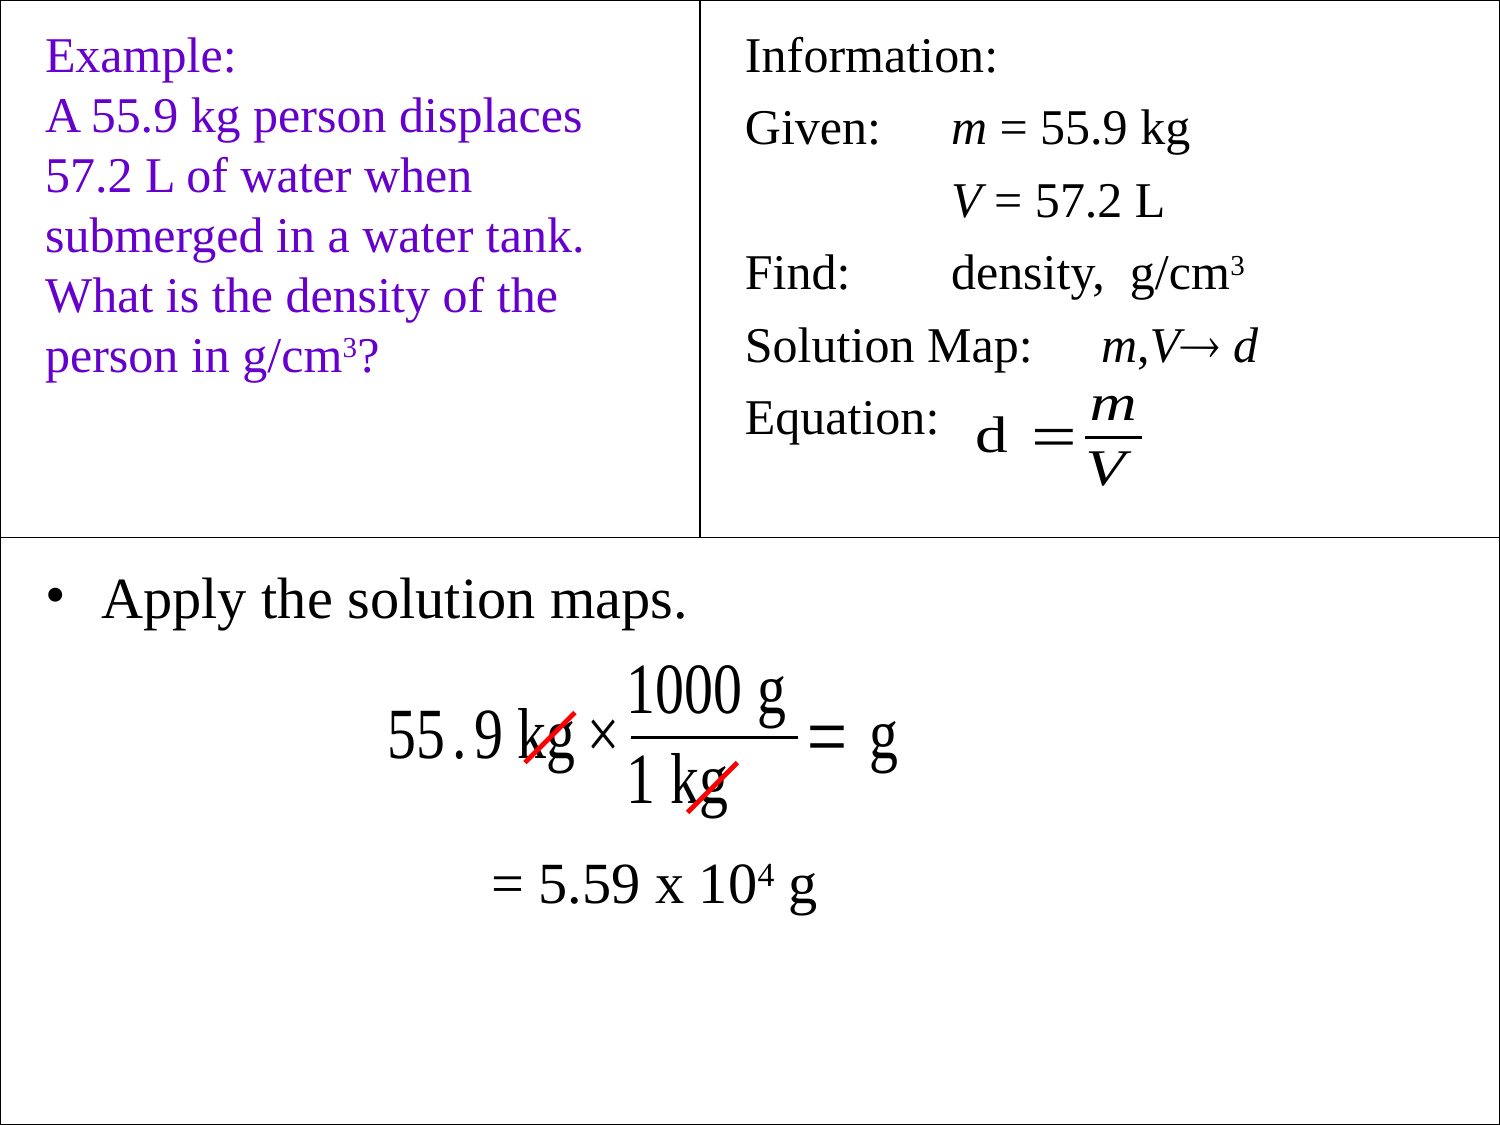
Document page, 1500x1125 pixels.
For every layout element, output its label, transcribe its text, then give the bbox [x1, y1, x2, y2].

text_box Example: A 55.9 kg person displaces 57.2 L of water when submerged in a water tank. What is the density of the person in g/cm3? [0, 0, 699, 537]
text_box Information: Given: m = 55.9 kg V = 57.2 L Find: density, g/cm3 Solution Map: m,V d Equation: [699, 0, 1500, 538]
text_box Apply the solution maps. [0, 537, 1500, 1125]
text_box = 5.59 x 104 g [476, 837, 834, 923]
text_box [524, 712, 738, 813]
